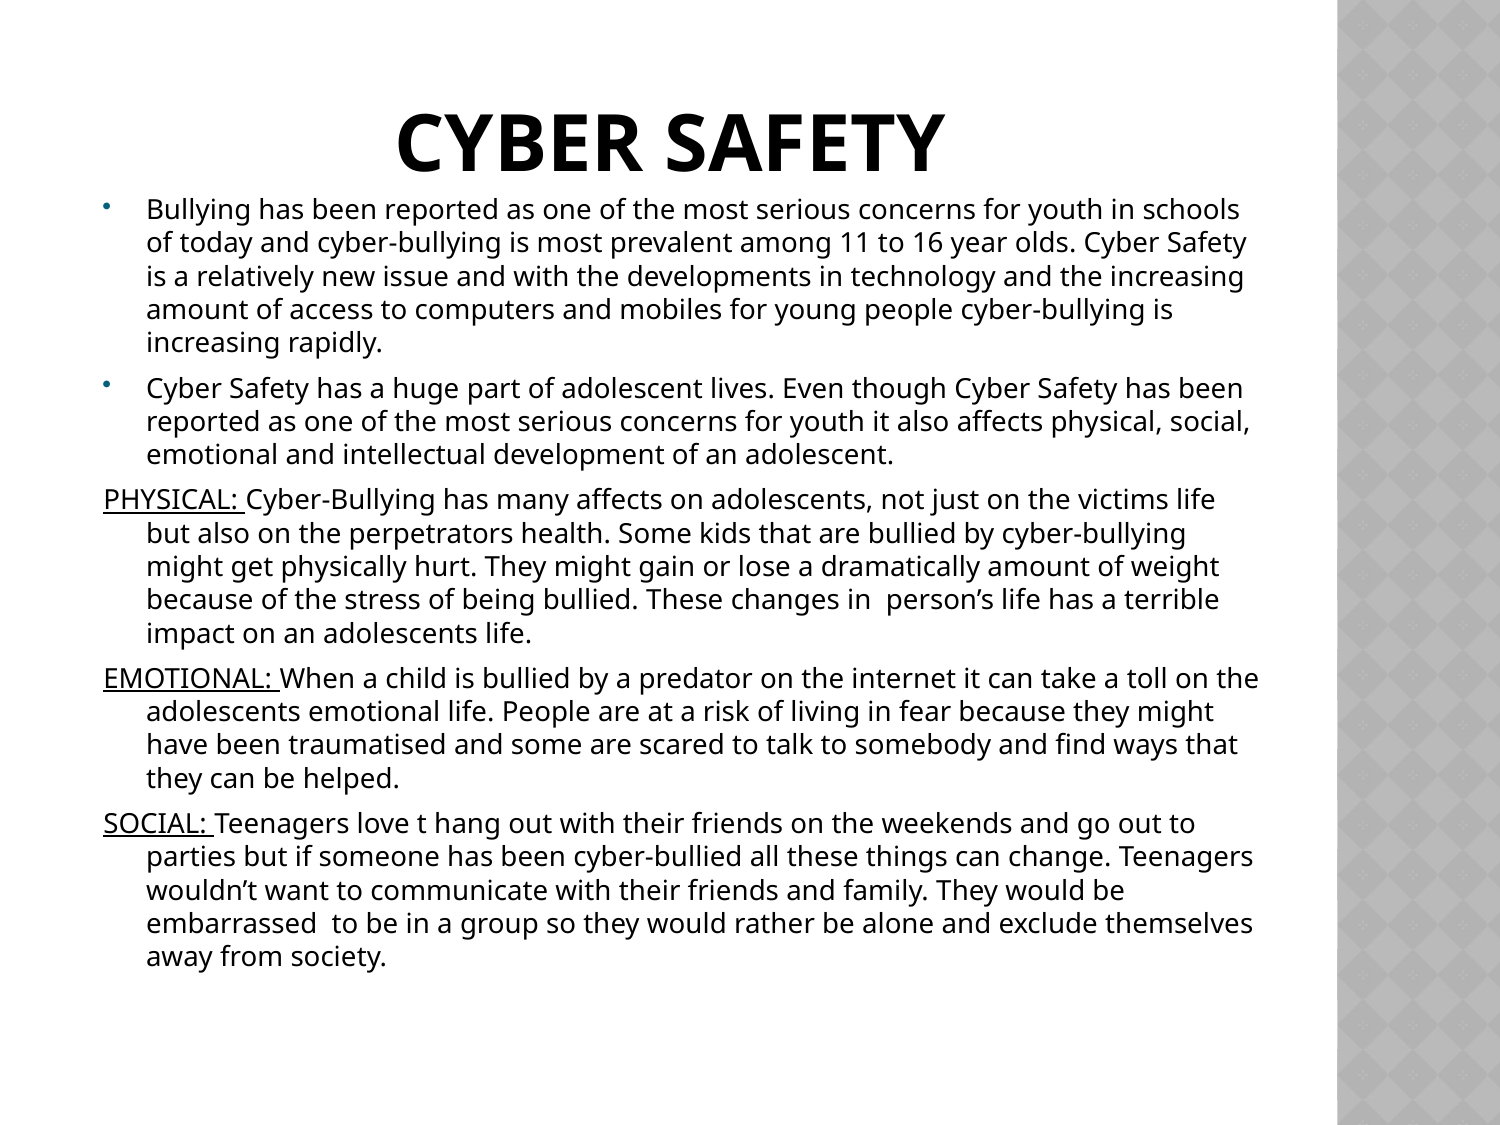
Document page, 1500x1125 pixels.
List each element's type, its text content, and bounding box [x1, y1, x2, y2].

list Bullying has been reported as one of the most serious concerns for youth in schools of today and cyber-bullying is most prevalent among 11 to 16 year olds. Cyber Safety is a relatively new issue and with the developments in technology and the increasing amount of access to computers and mobiles for young people cyber-bullying is increasing rapidly. Cyber Safety has a huge part of adolescent lives. Even though Cyber Safety has been reported as one of the most serious concerns for youth it also affects physical, social, emotional and intellectual development of an adolescent. PHYSICAL: Cyber-Bullying has many affects on adolescents, not just on the victims life but also on the perpetrators health. Some kids that are bullied by cyber-bullying might get physically hurt. They might gain or lose a dramatically amount of weight because of the stress of being bullied. These changes in person’s life has a terrible impact on an adolescents life. EMOTIONAL: When a child is bullied by a predator on the internet it can take a toll on the adolescents emotional life. People are at a risk of living in fear because they might have been traumatised and some are scared to talk to somebody and find ways that they can be helped. SOCIAL: Teenagers love t hang out with their friends on the weekends and go out to parties but if someone has been cyber-bullied all these things can change. Teenagers wouldn’t want to communicate with their friends and family. They would be embarrassed to be in a group so they would rather be alone and exclude themselves away from society. [88, 184, 1276, 980]
title Cyber Safety [76, 0, 1265, 188]
